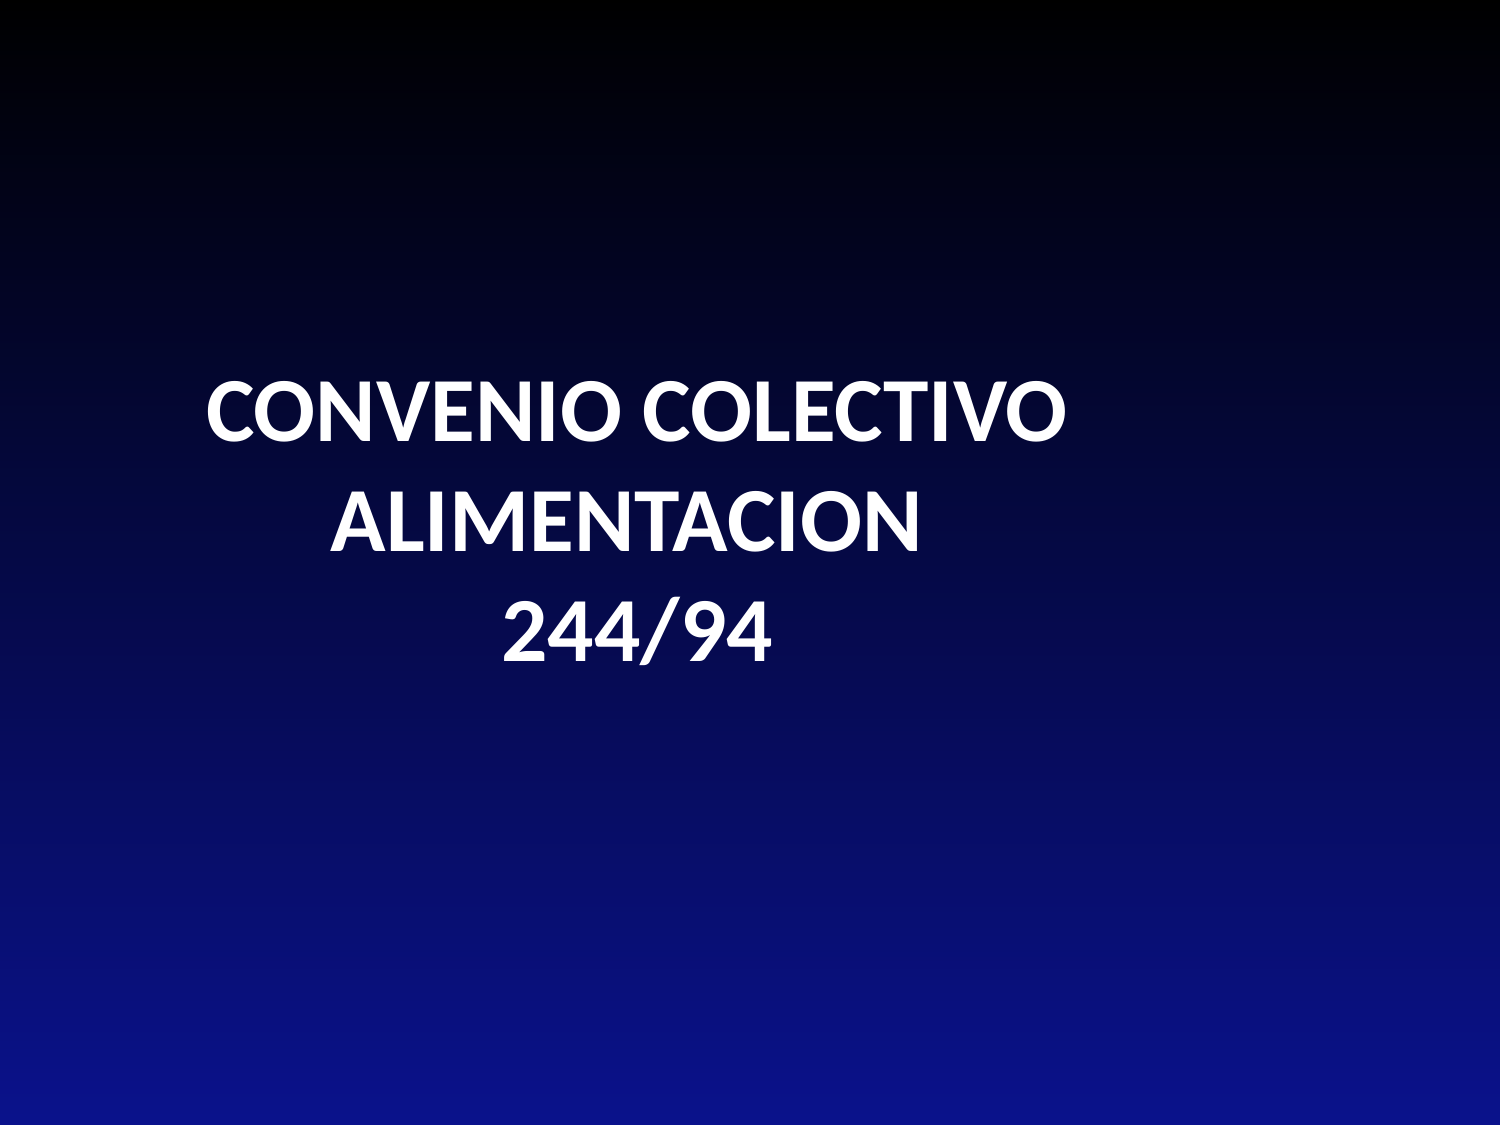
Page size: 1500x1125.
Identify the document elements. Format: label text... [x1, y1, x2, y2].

title CONVENIO COLECTIVO ALIMENTACION 244/94 [0, 349, 1276, 591]
